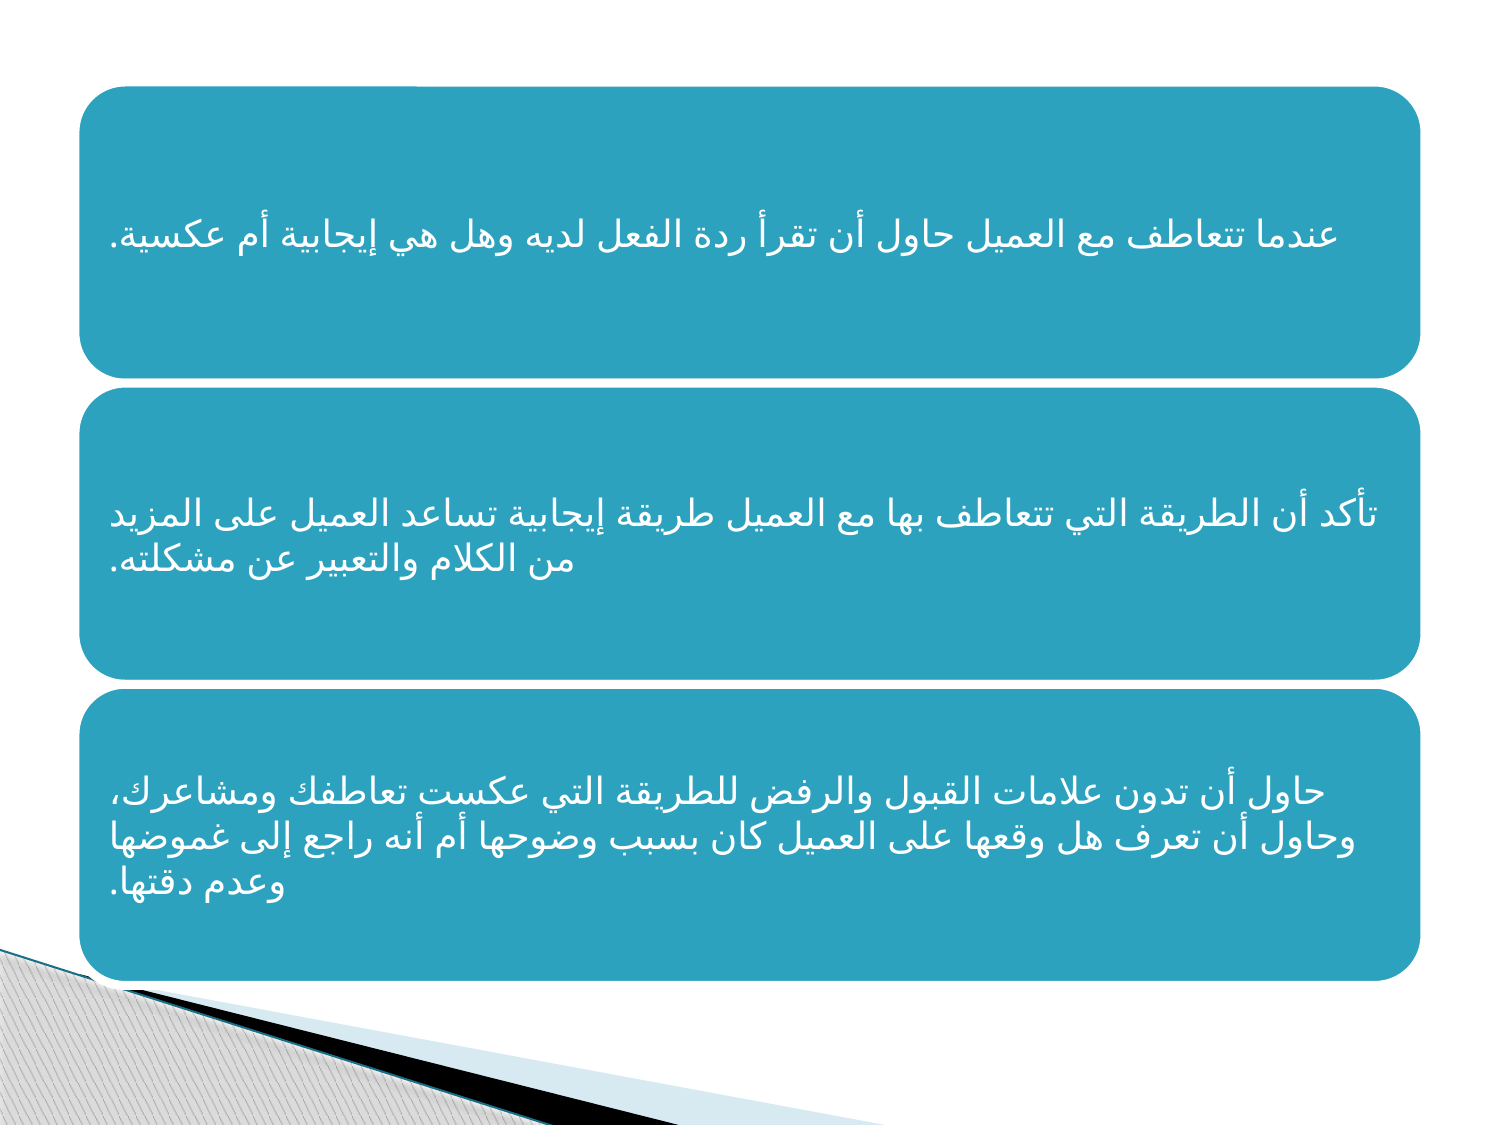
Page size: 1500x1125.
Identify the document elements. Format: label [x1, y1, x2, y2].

list [74, 81, 1426, 986]
